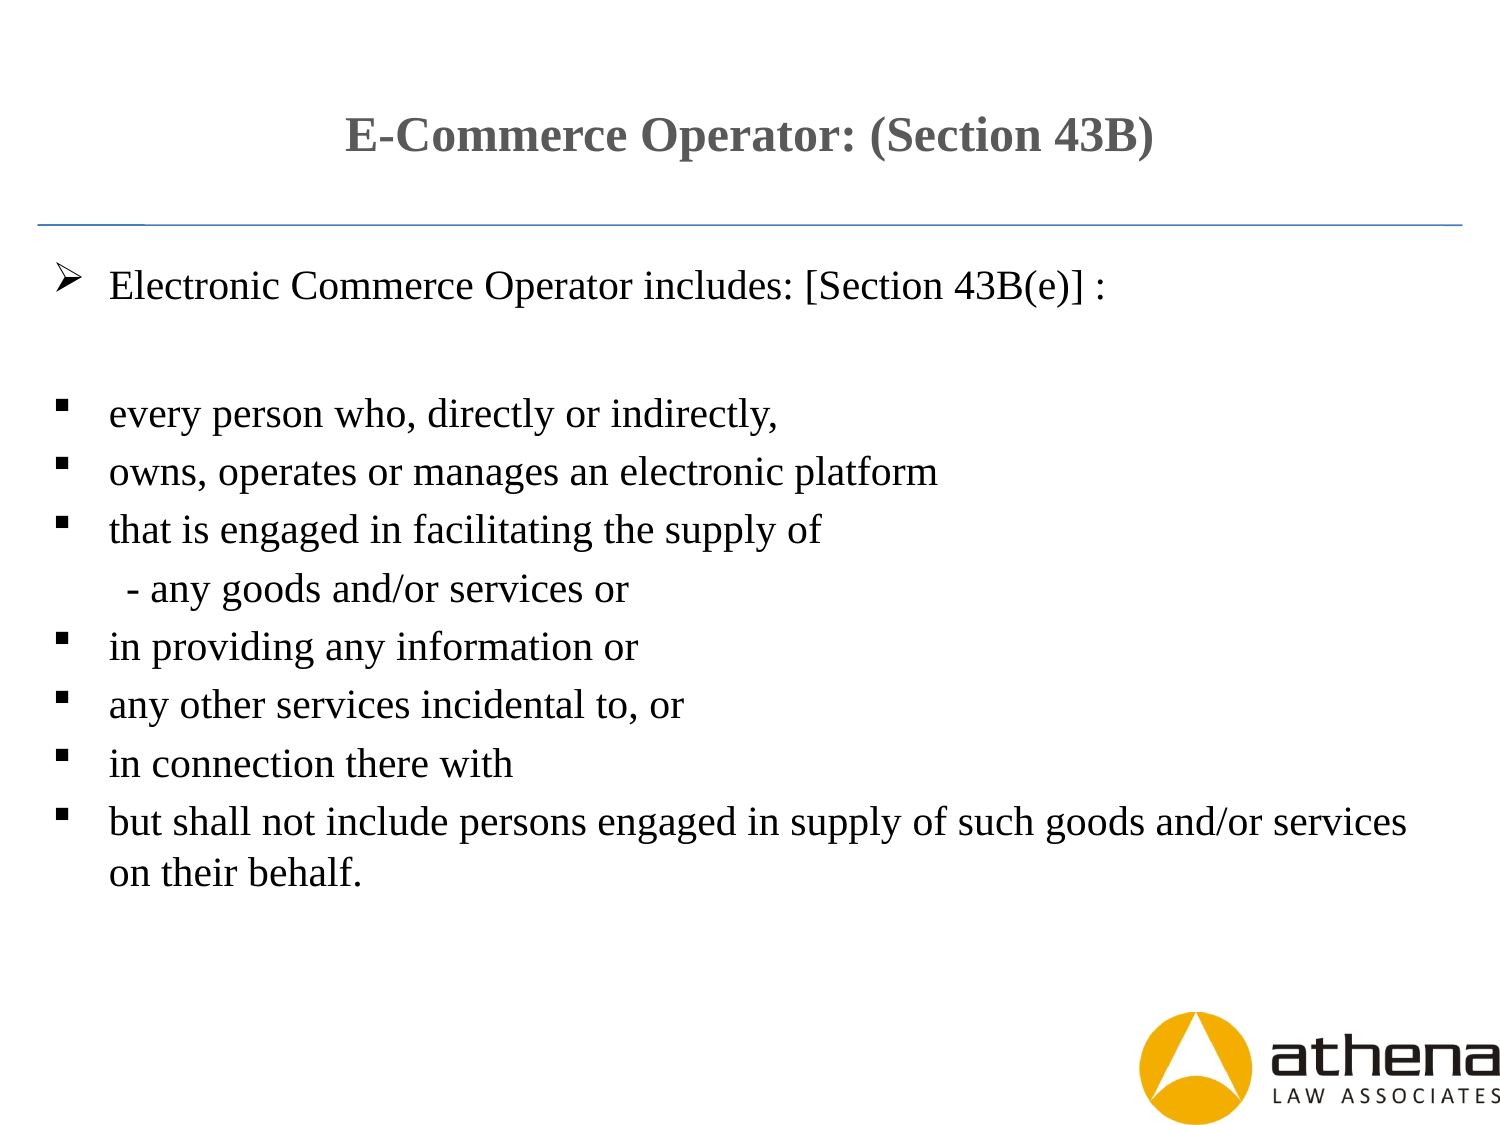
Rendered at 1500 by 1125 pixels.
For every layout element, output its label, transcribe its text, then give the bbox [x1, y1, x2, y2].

list Electronic Commerce Operator includes: [Section 43B(e)] : every person who, directly or indirectly, owns, operates or manages an electronic platform that is engaged in facilitating the supply of - any goods and/or services or in providing any information or any other services incidental to, or in connection there with but shall not include persons engaged in supply of such goods and/or services on their behalf. [37, 249, 1450, 1005]
picture [1139, 1012, 1500, 1125]
title E-Commerce Operator: (Section 43B) [75, 62, 1425, 200]
